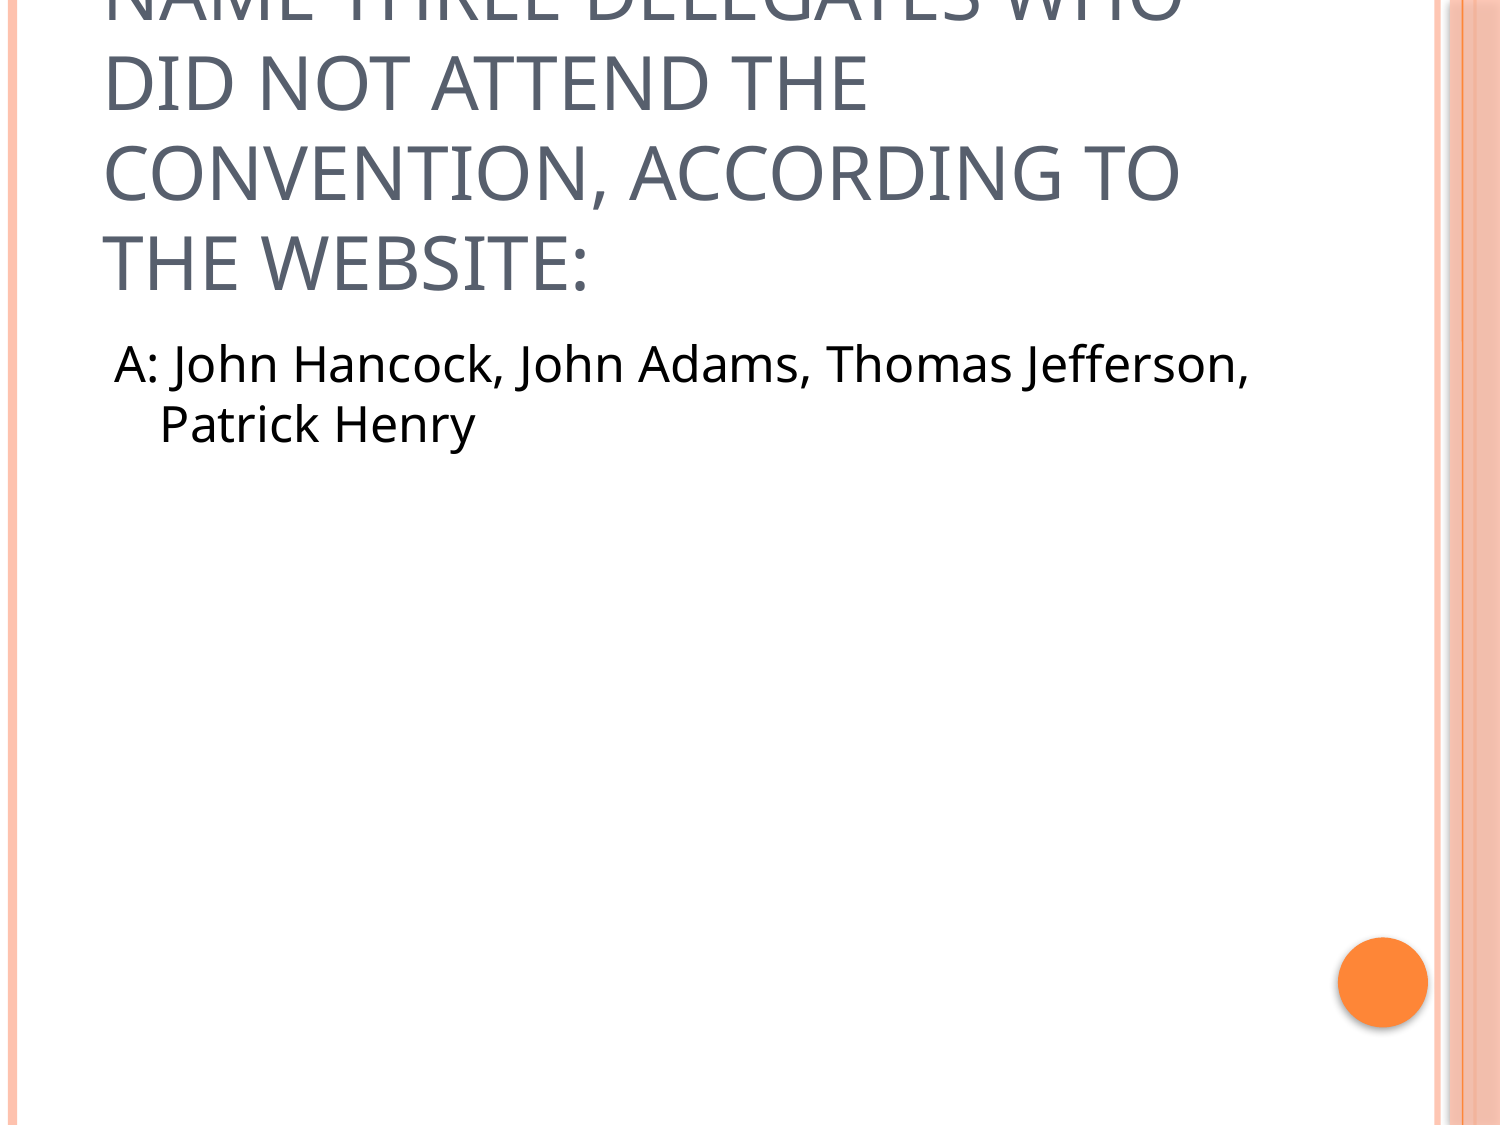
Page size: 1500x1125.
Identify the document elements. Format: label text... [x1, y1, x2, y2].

list A: John Hancock, John Adams, Thomas Jefferson, Patrick Henry [99, 325, 1325, 1125]
title Name three delegates who did not attend the convention, according to the website: [87, 125, 1313, 313]
